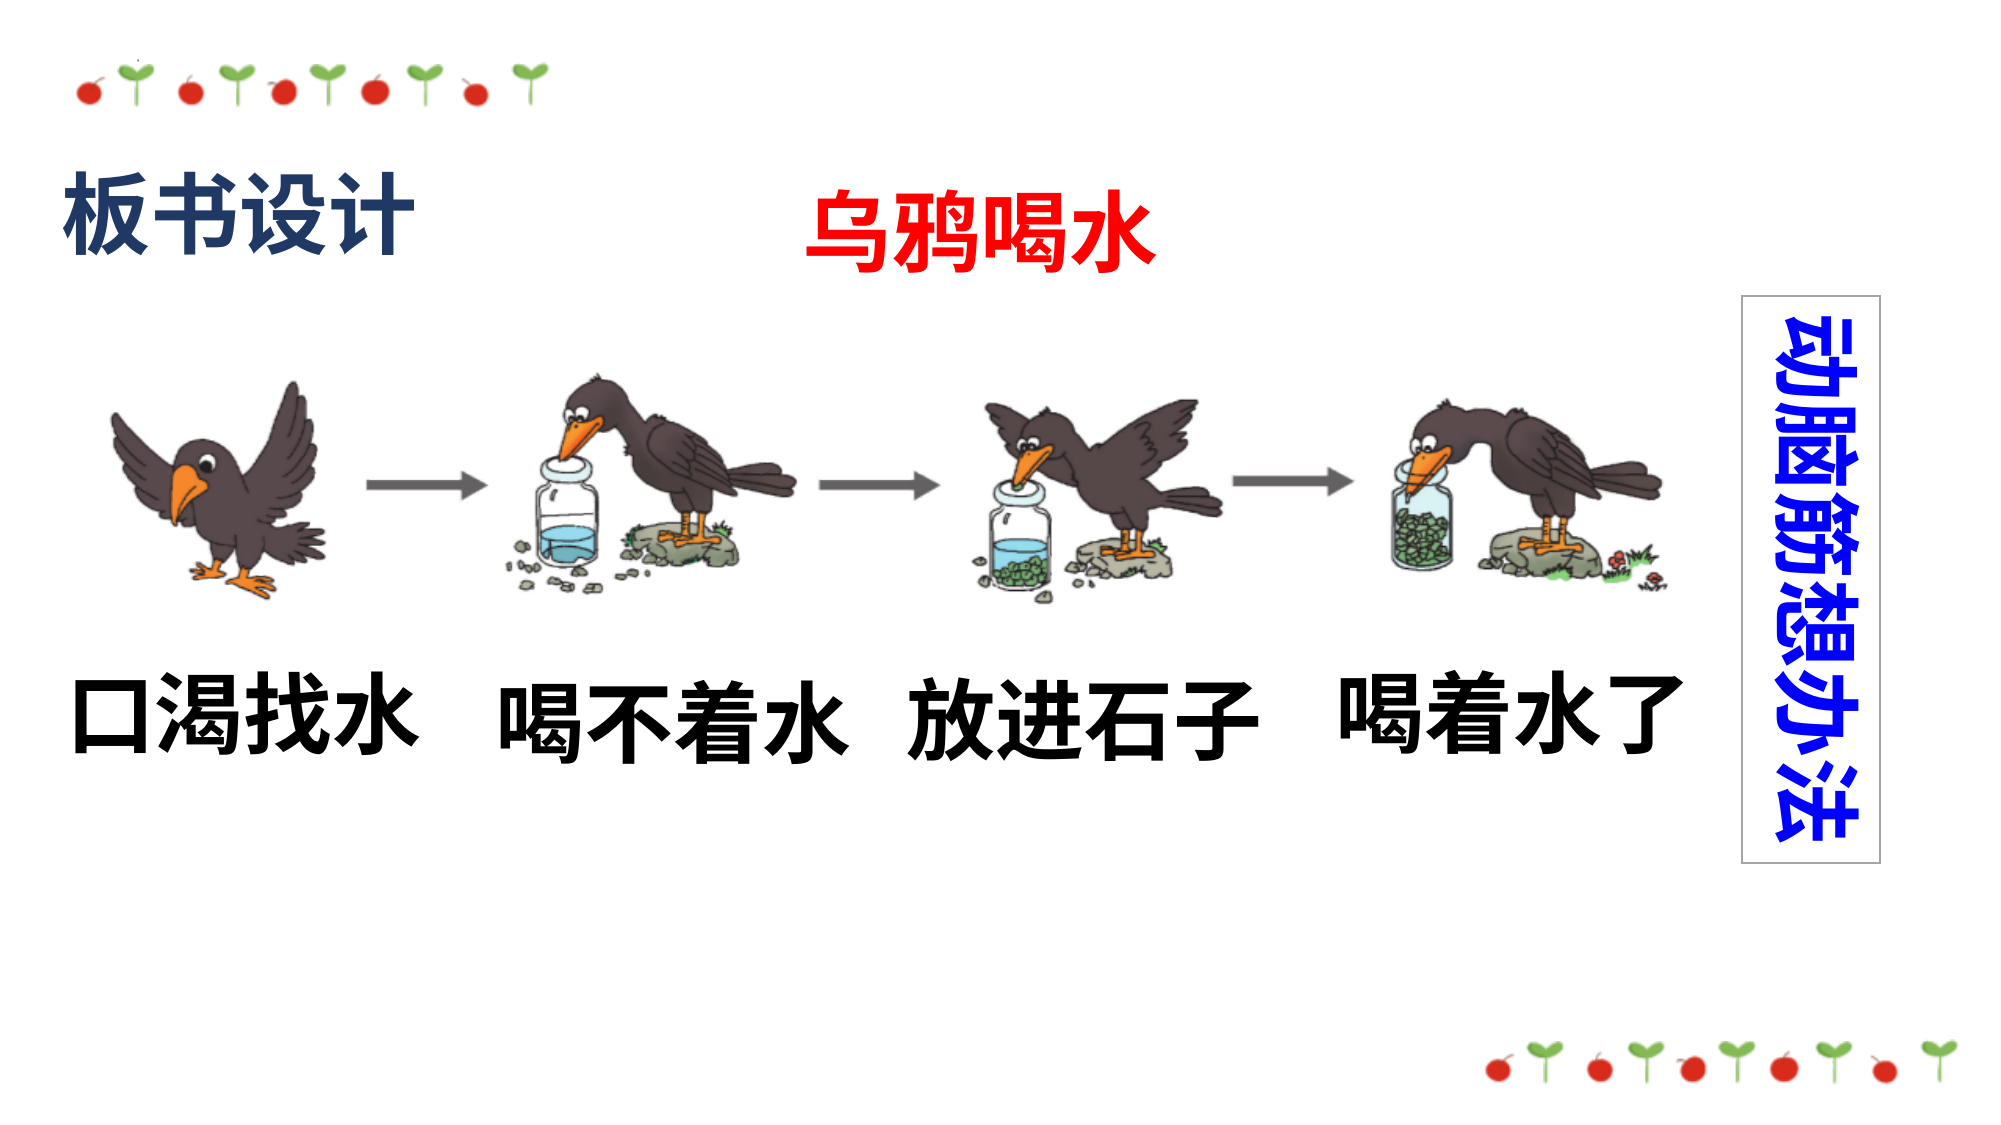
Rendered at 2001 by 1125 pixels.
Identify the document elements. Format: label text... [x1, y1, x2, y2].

text_box 板书设计 [47, 119, 481, 273]
text_box 喝不着水 [480, 638, 910, 782]
picture [1472, 1013, 1974, 1099]
text_box 喝着水了 [1320, 629, 1784, 772]
text_box 动脑筋想办法 [1741, 295, 1881, 864]
text_box 乌鸦喝水 [767, 169, 1194, 291]
text_box 口渴找水 [51, 630, 481, 773]
picture [63, 36, 565, 122]
picture [101, 367, 1673, 612]
text_box 放进石子 [891, 635, 1355, 779]
